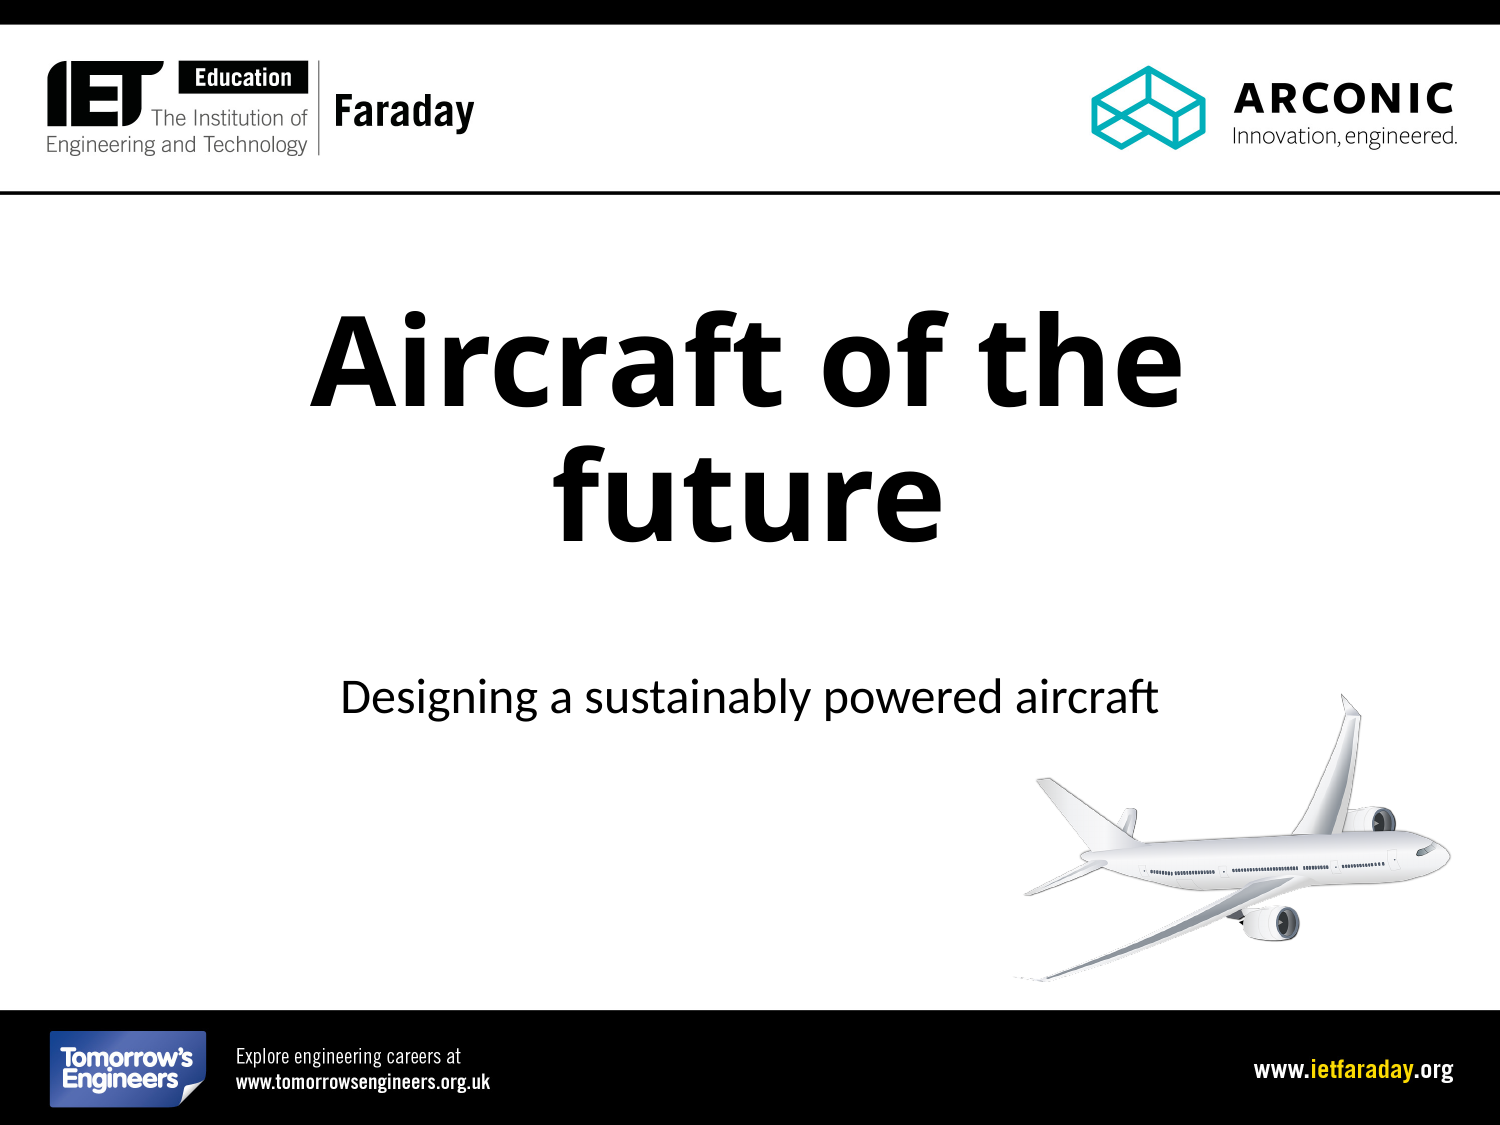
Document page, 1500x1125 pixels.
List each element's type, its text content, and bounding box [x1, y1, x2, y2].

title Aircraft of the future [95, 262, 1404, 576]
picture [0, 0, 1500, 1125]
subtitle Designing a sustainably powered aircraft [187, 662, 1313, 863]
